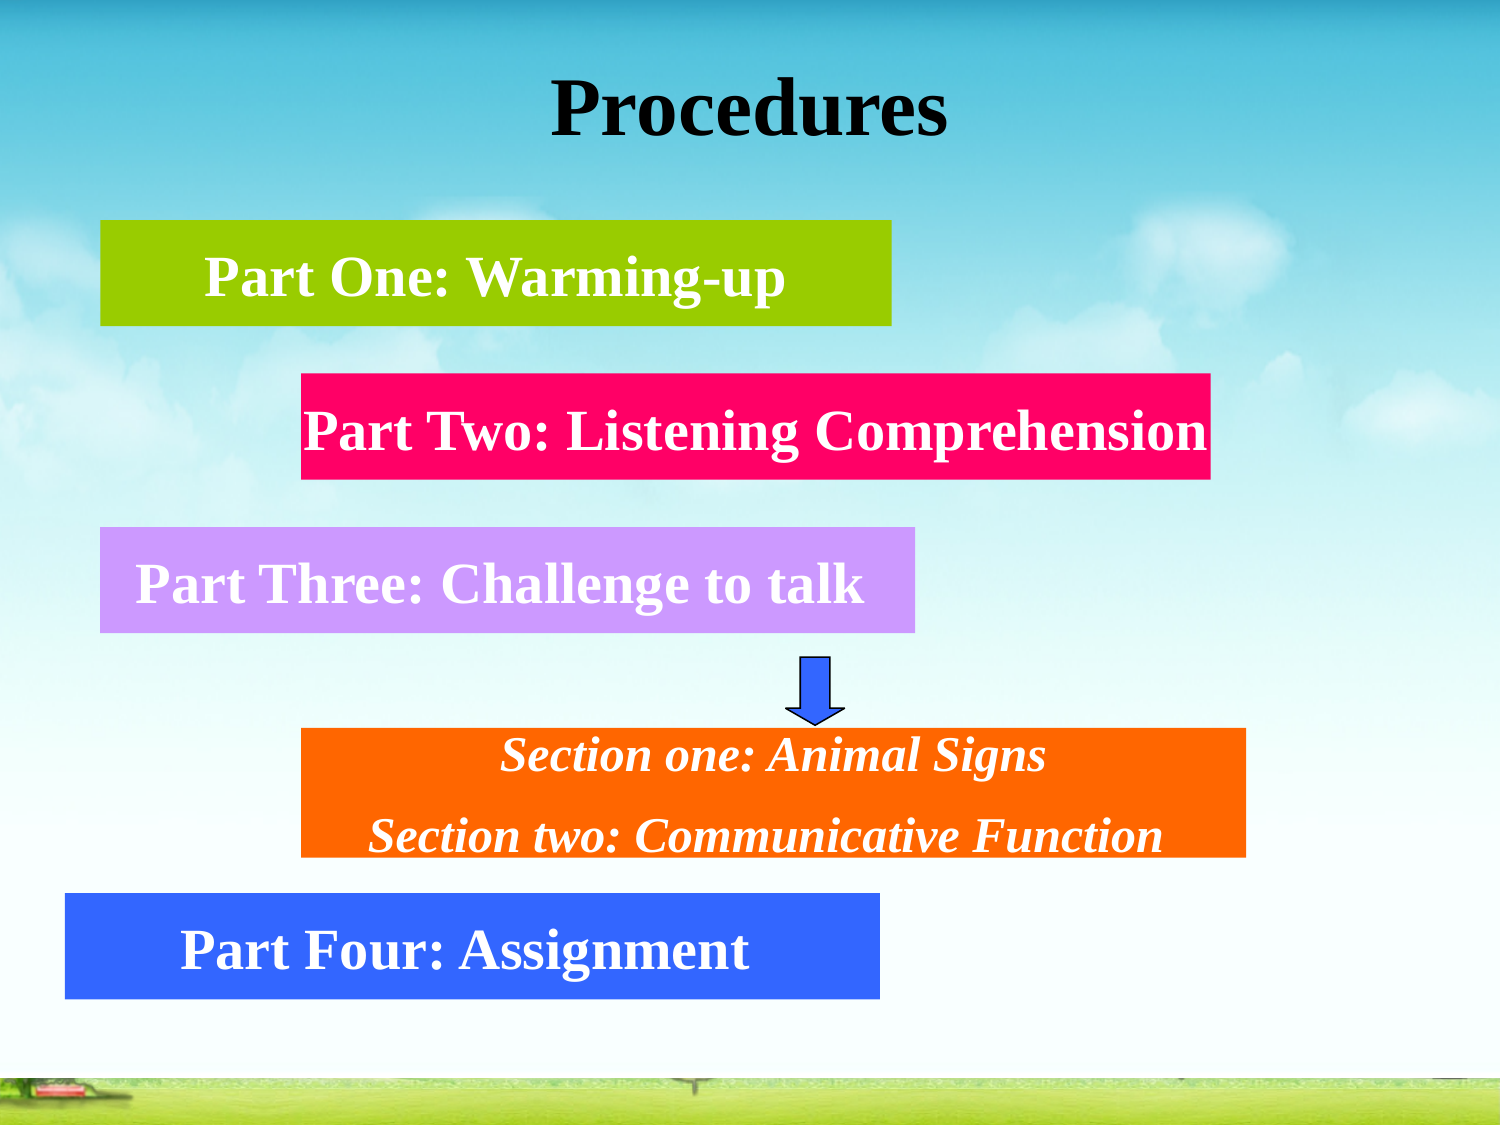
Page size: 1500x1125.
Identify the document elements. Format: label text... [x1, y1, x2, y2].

text_box Part Four: Assignment [64, 893, 880, 1000]
text_box Section one: Animal Signs Section two: Communicative Function [301, 727, 1247, 858]
title Procedures [75, 45, 1425, 233]
text_box Part One: Warming-up [100, 220, 892, 327]
text_box [785, 657, 845, 726]
picture [0, 0, 1500, 1125]
text_box Part Three: Challenge to talk [100, 527, 916, 634]
text_box Part Two: Listening Comprehension [301, 373, 1211, 480]
